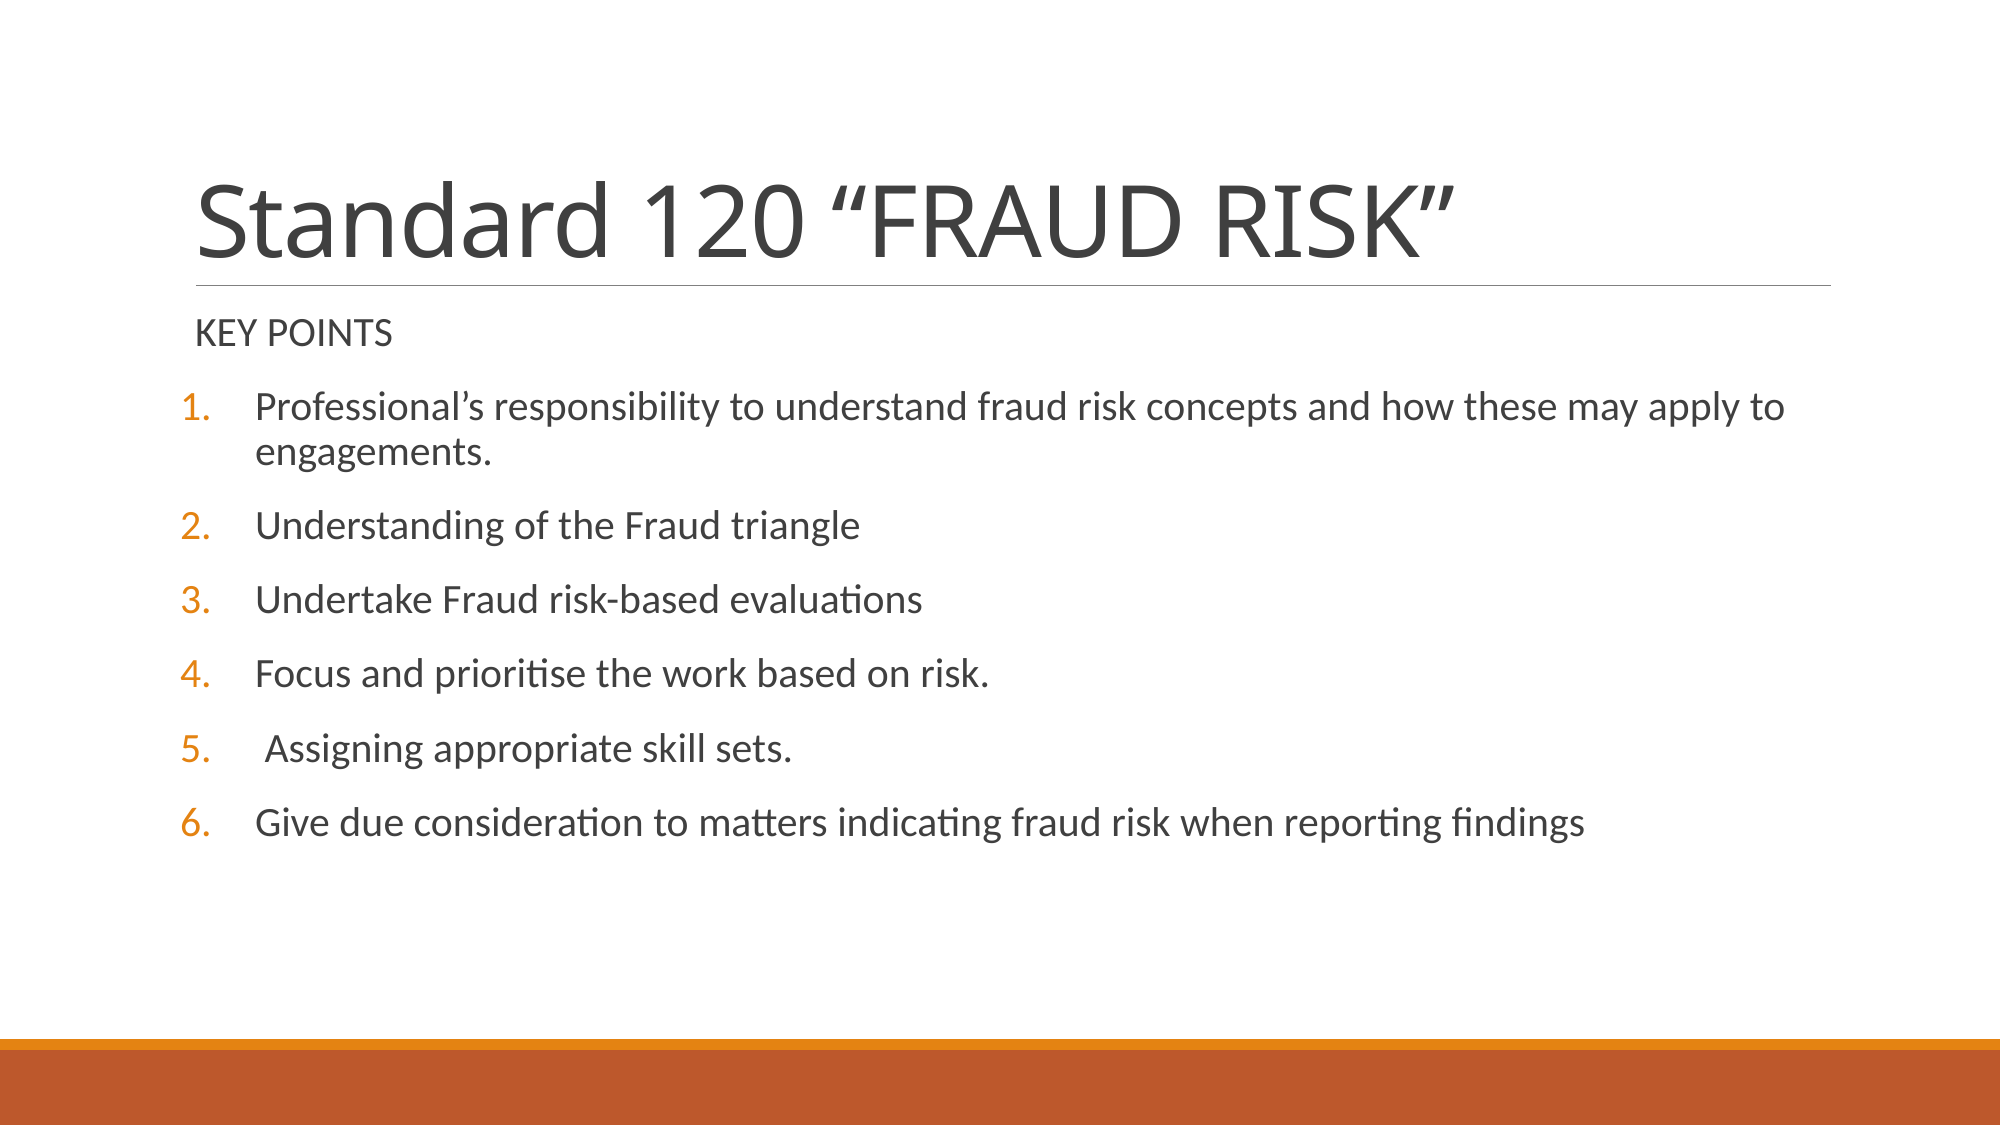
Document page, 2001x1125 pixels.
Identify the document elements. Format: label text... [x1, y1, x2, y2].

title Standard 120 “FRAUD RISK” [180, 47, 1830, 285]
list KEY POINTS Professional’s responsibility to understand fraud risk concepts and how these may apply to engagements. Understanding of the Fraud triangle Undertake Fraud risk-based evaluations Focus and prioritise the work based on risk. Assigning appropriate skill sets. Give due consideration to matters indicating fraud risk when reporting findings [180, 302, 1830, 963]
